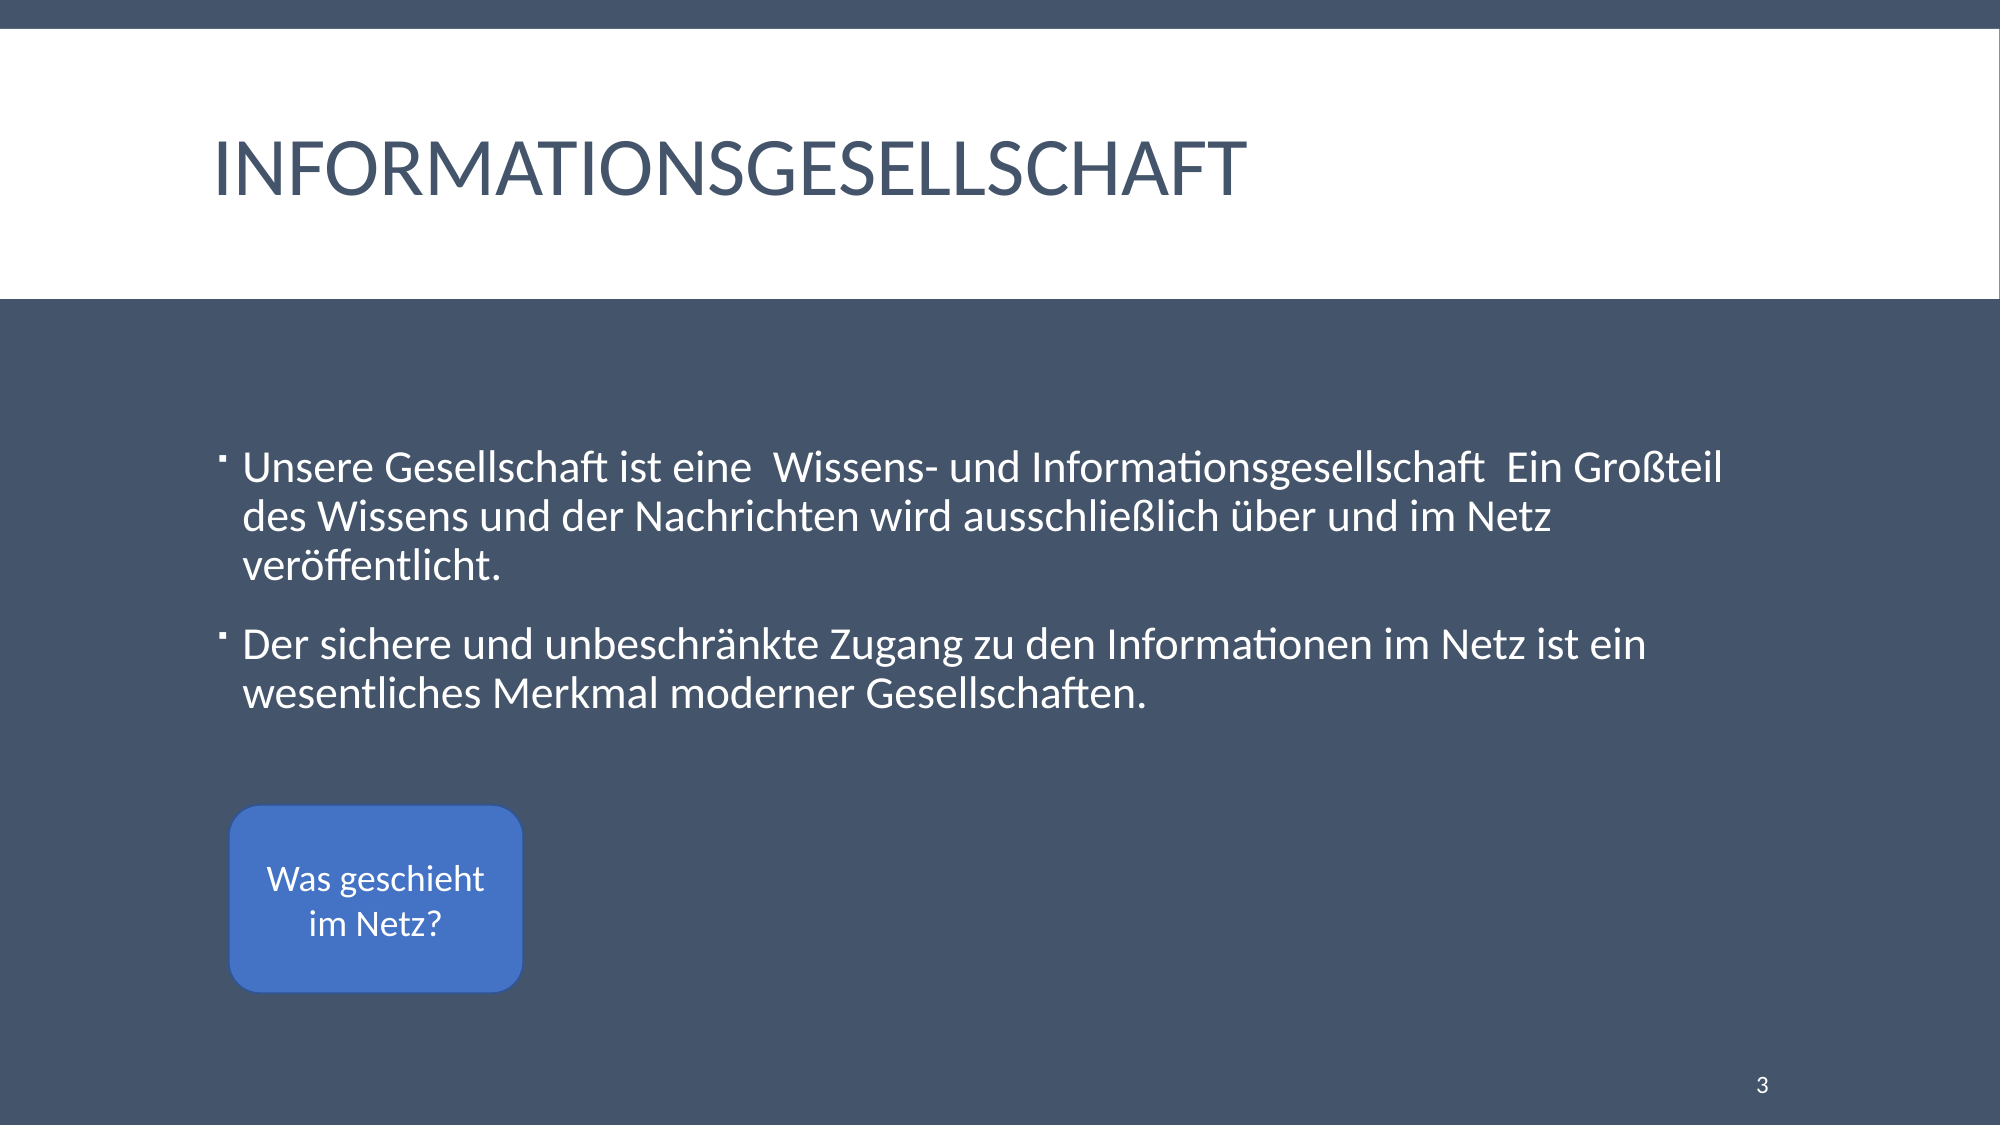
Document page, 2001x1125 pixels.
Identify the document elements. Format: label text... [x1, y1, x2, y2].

list Unsere Gesellschaft ist eine Wissens- und Informationsgesellschaft Ein Großteil des Wissens und der Nachrichten wird ausschließlich über und im Netz veröffentlicht. Der sichere und unbeschränkte Zugang zu den Informationen im Netz ist ein wesentliches Merkmal moderner Gesellschaften. [197, 435, 1803, 1125]
slide_number 3 [1748, 1053, 1904, 1114]
text_box Was geschieht im Netz? [227, 803, 525, 995]
title Informationsgesellschaft [197, 46, 1803, 295]
